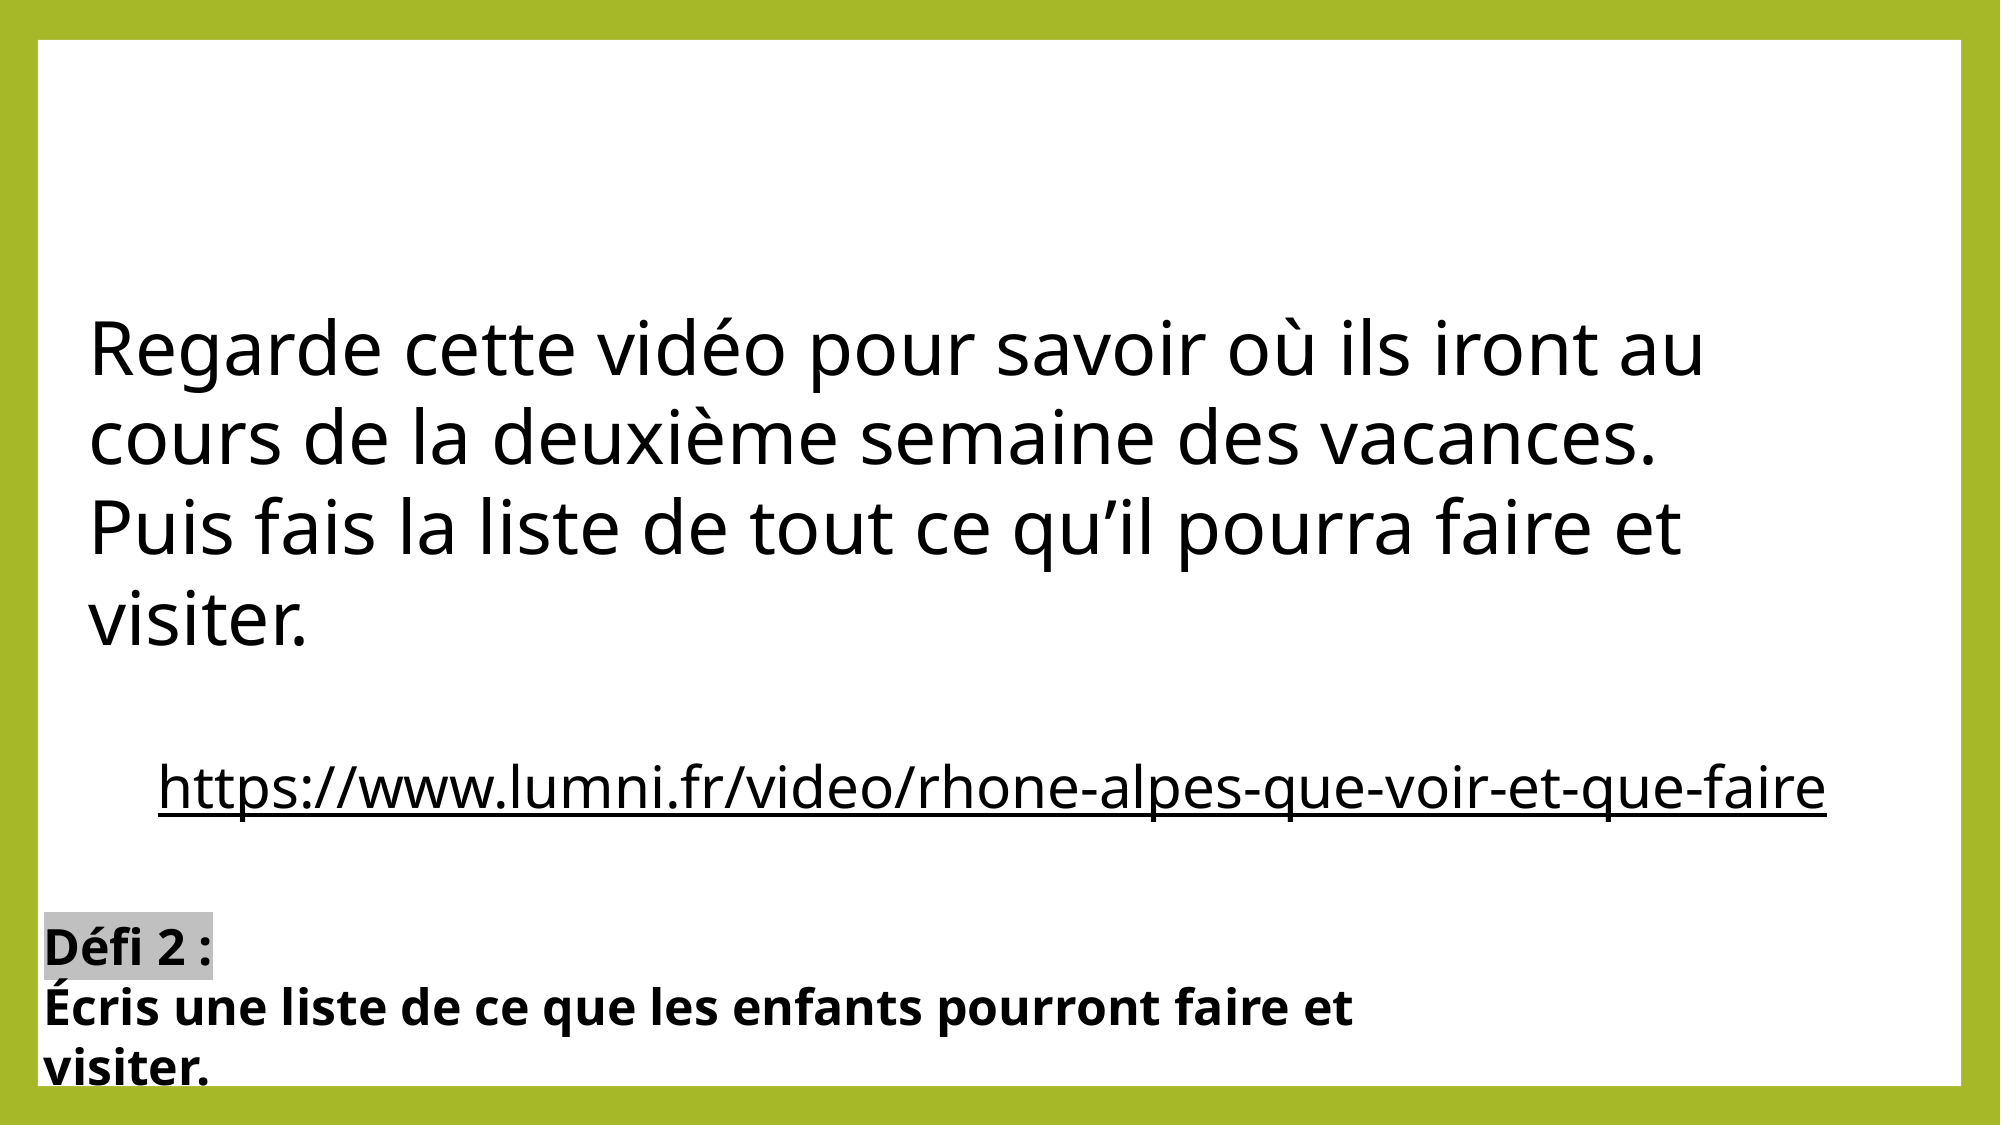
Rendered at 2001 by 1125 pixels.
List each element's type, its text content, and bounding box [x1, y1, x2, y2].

text_box Regarde cette vidéo pour savoir où ils iront au cours de la deuxième semaine des vacances. Puis fais la liste de tout ce qu’il pourra faire et visiter. https://www.lumni.fr/video/rhone-alpes-que-voir-et-que-faire [73, 202, 1927, 837]
text_box Défi 2 : Écris une liste de ce que les enfants pourront faire et visiter. [28, 908, 1456, 1125]
